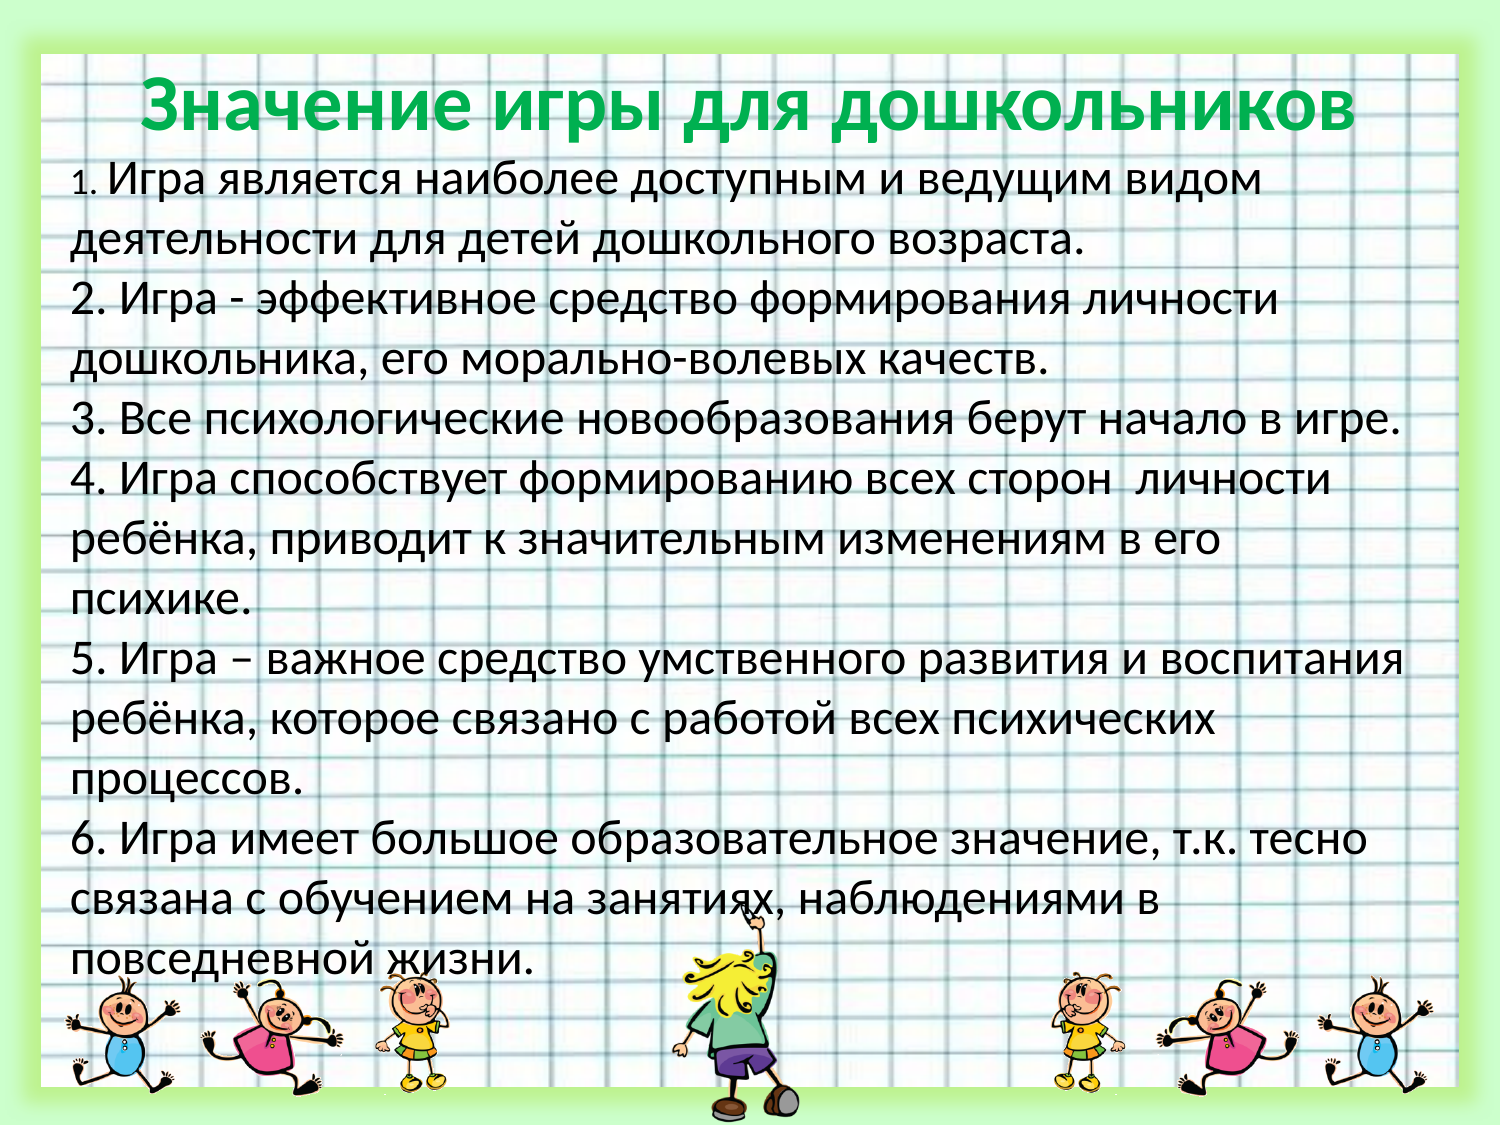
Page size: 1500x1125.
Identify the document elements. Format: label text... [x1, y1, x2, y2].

title Значение игры для дошкольников [75, 4, 1426, 137]
text_box 1. Игра является наиболее доступным и ведущим видом деятельности для детей дошкольного возраста. 2. Игра - эффективное средство формирования личности дошкольника, его морально-волевых качеств. 3. Все психологические новообразования берут начало в игре. 4. Игра способствует формированию всех сторон личности ребёнка, приводит к значительным изменениям в его психике. 5. Игра – важное средство умственного развития и воспитания ребёнка, которое связано с работой всех психических процессов. 6. Игра имеет большое образовательное значение, т.к. тесно связана с обучением на занятиях, наблюдениями в повседневной жизни. [54, 137, 1426, 992]
picture [41, 54, 1459, 1125]
